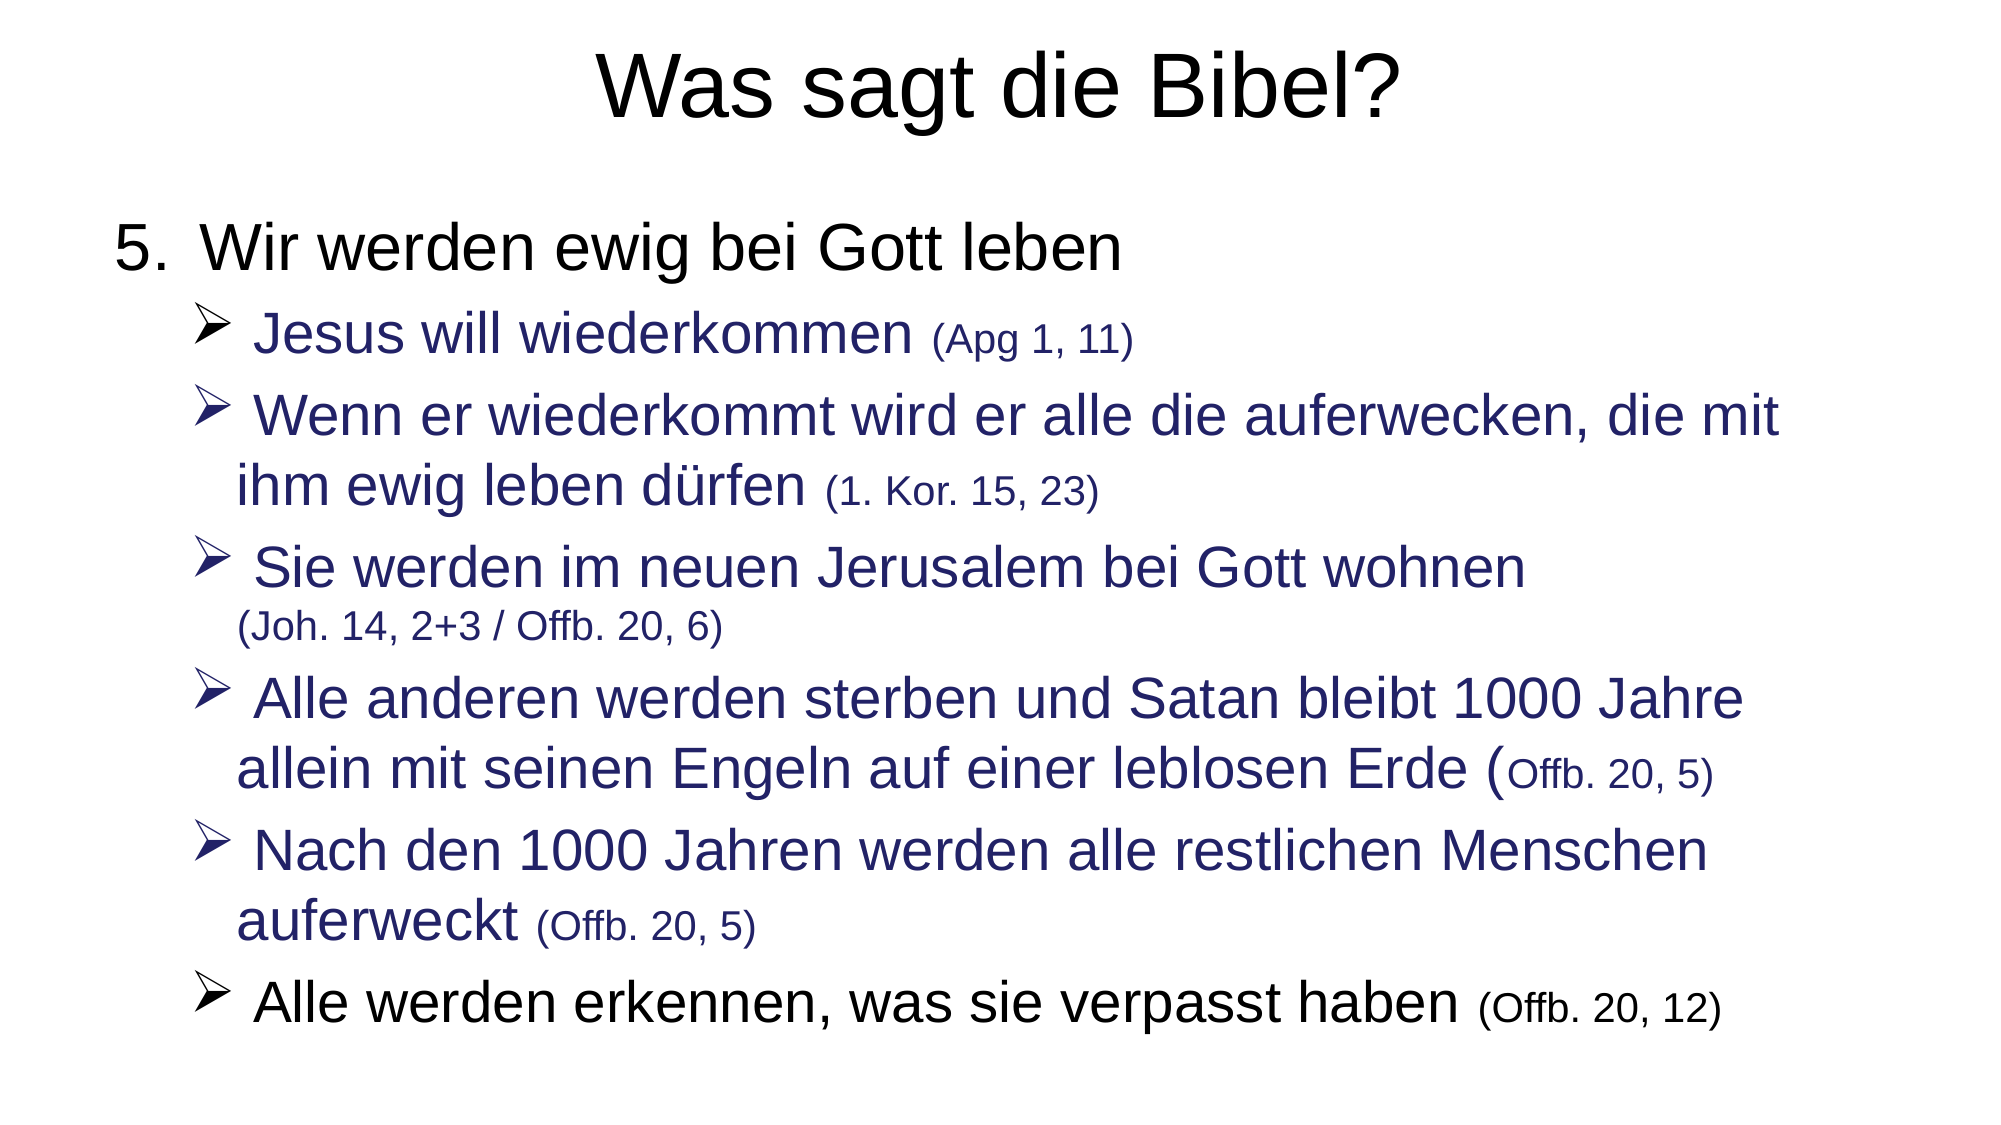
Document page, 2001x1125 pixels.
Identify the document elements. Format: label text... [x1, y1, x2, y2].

text_box Was sagt die Bibel? [324, 0, 1675, 161]
list Wir werden ewig bei Gott leben Jesus will wiederkommen (Apg 1, 11) Wenn er wiederkommt wird er alle die auferwecken, die mit ihm ewig leben dürfen (1. Kor. 15, 23) Sie werden im neuen Jerusalem bei Gott wohnen (Joh. 14, 2+3 / Offb. 20, 6) Alle anderen werden sterben und Satan bleibt 1000 Jahre allein mit seinen Engeln auf einer leblosen Erde (Offb. 20, 5) Nach den 1000 Jahren werden alle restlichen Menschen auferweckt (Offb. 20, 5) Alle werden erkennen, was sie verpasst haben (Offb. 20, 12) [99, 196, 1900, 1005]
